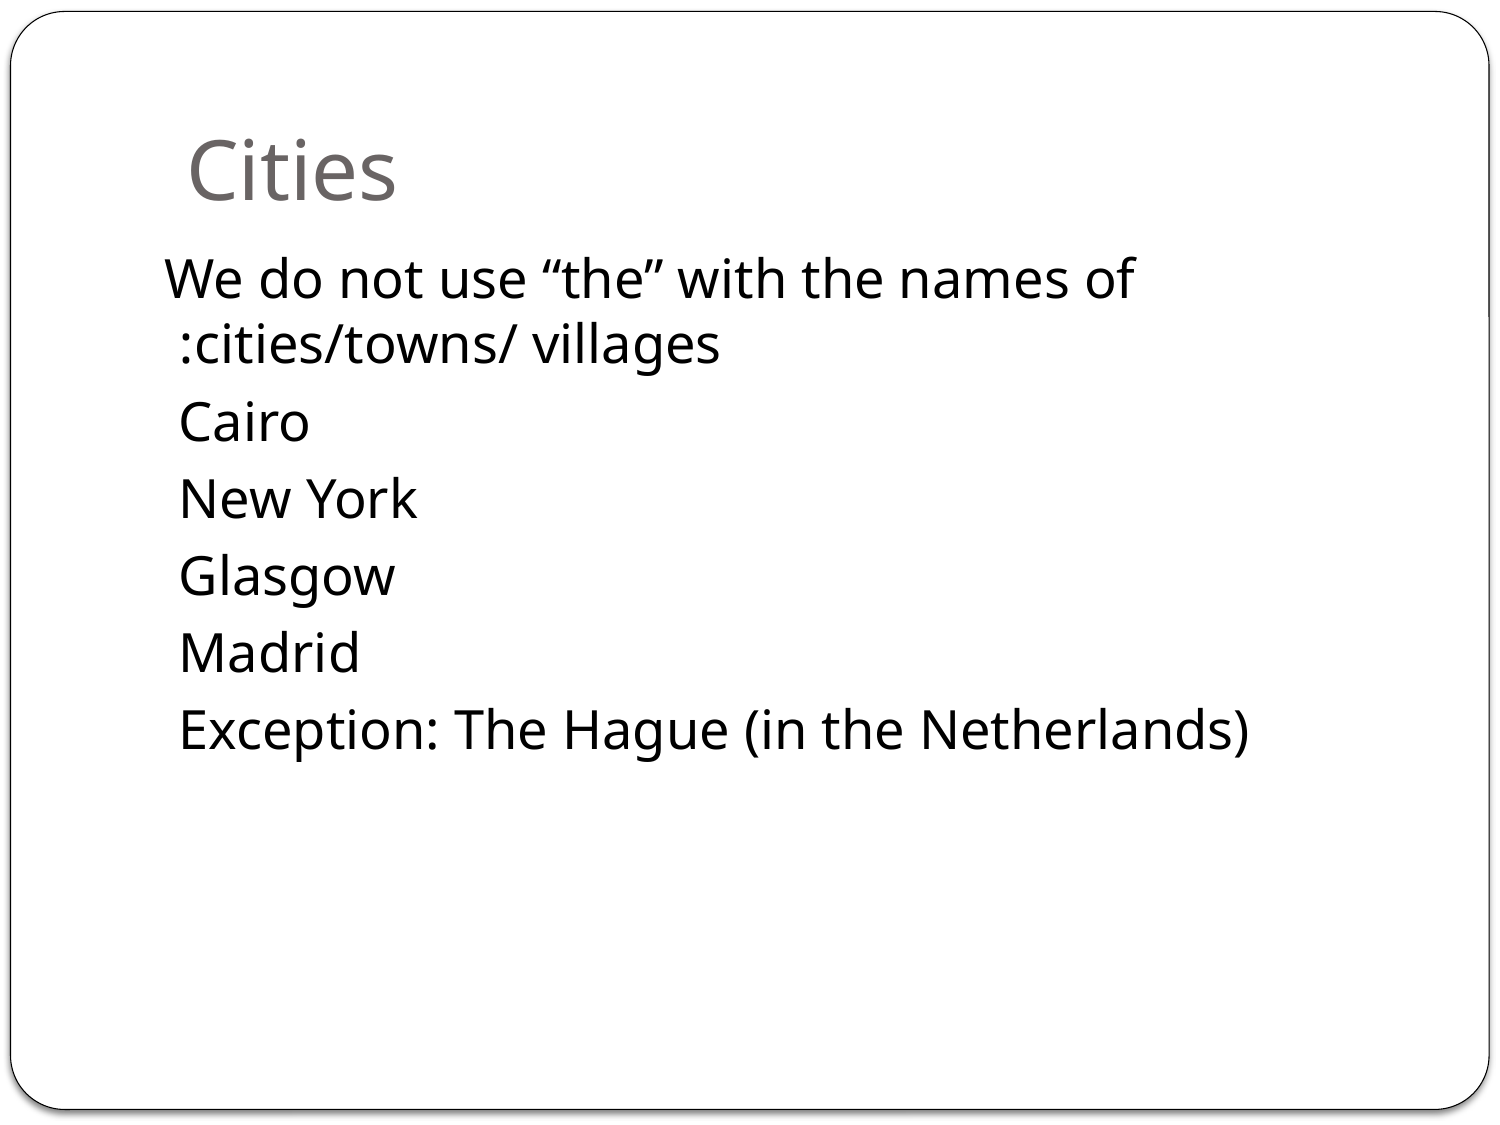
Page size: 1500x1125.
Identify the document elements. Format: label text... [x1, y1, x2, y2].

list We do not use “the” with the names of cities/towns/ villages: Cairo New York Glasgow Madrid Exception: The Hague (in the Netherlands) [150, 237, 1425, 988]
title Cities [150, 45, 1425, 233]
